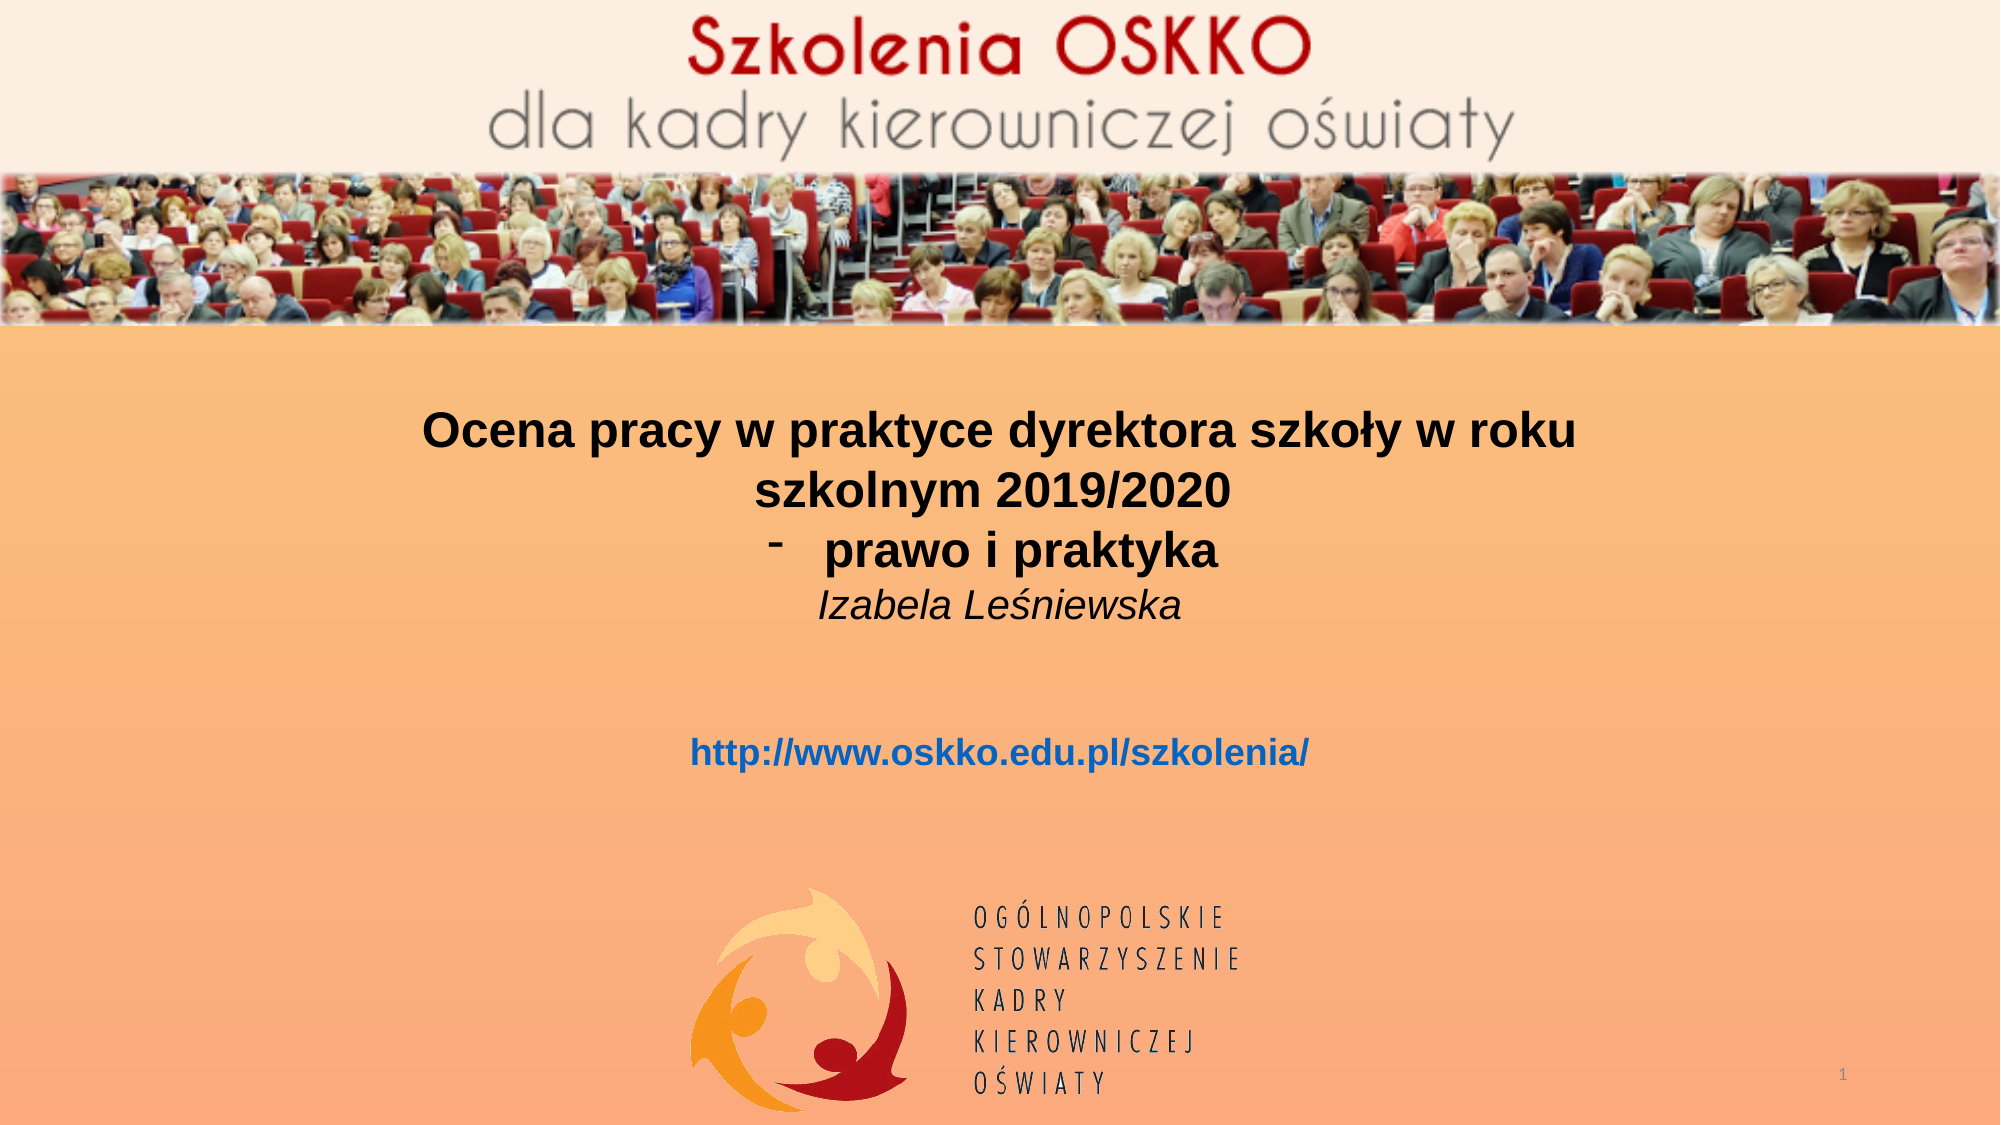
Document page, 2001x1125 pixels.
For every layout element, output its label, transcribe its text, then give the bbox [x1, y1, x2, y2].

text_box Ocena pracy w praktyce dyrektora szkoły w roku szkolnym 2019/2020 prawo i praktyka Izabela Leśniewska http://www.oskko.edu.pl/szkolenia/ [308, 390, 1691, 826]
slide_number 1 [1412, 1042, 1863, 1103]
picture [0, 0, 2000, 326]
picture [670, 880, 1255, 1125]
